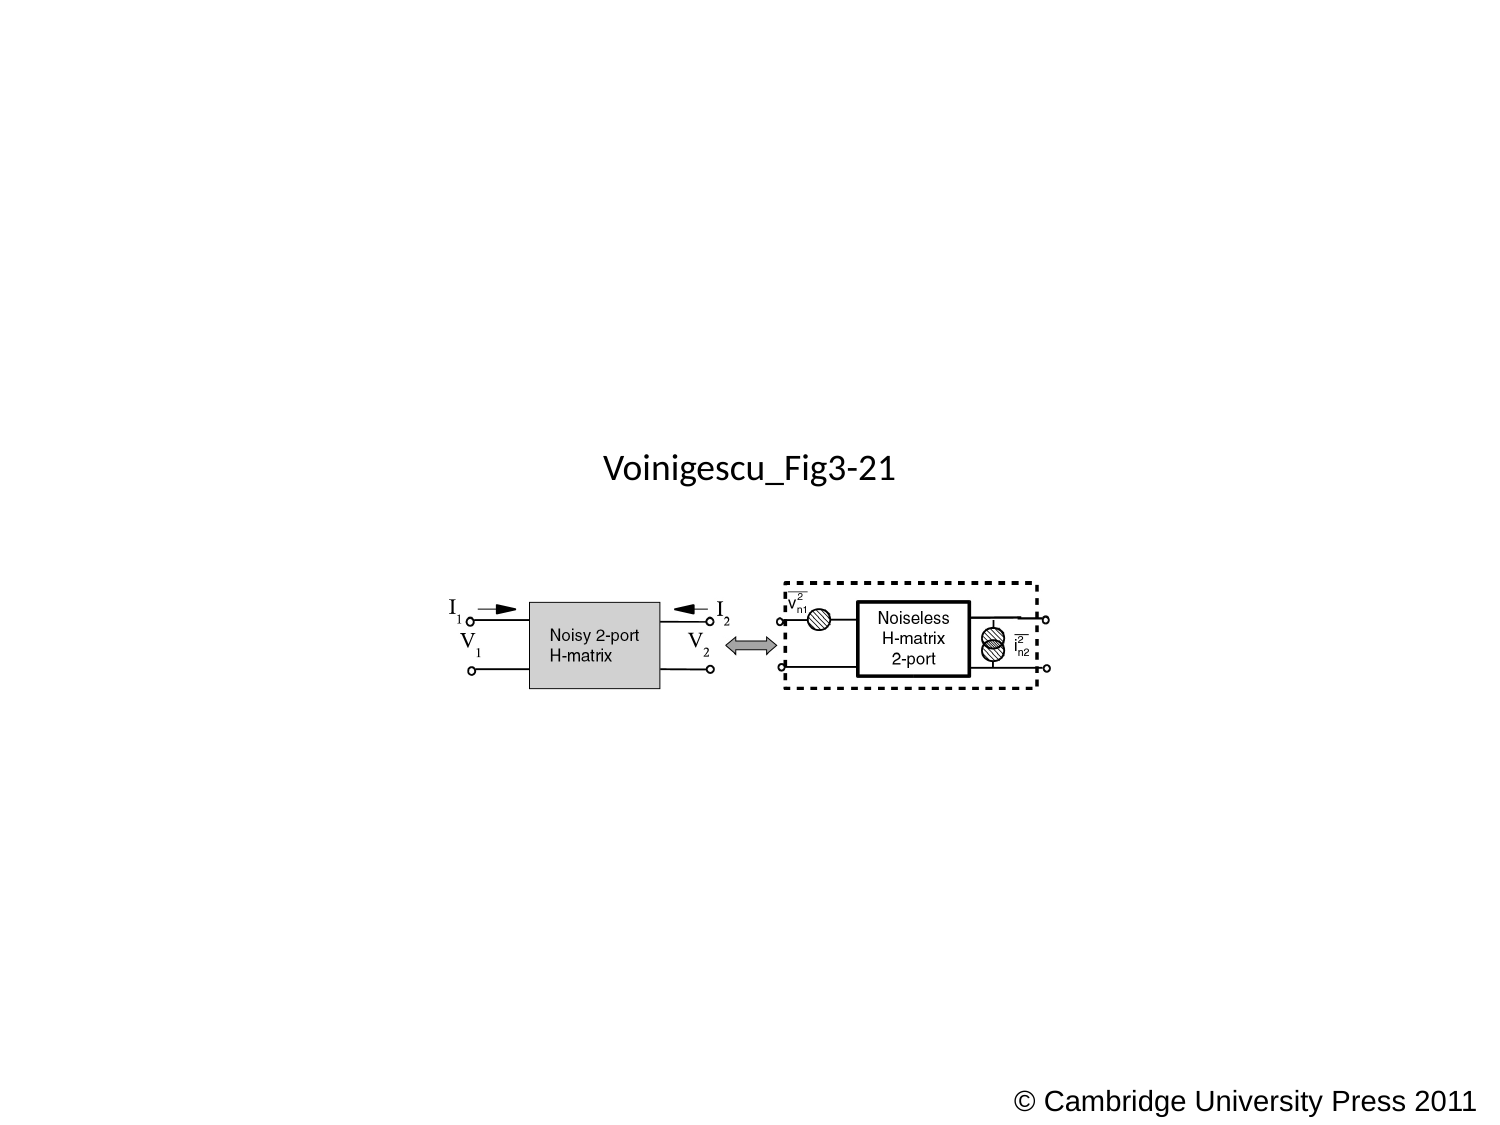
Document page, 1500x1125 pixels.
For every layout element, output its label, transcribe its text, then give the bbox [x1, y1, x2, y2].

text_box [449, 435, 1051, 690]
text_box © Cambridge University Press 2011 [907, 1074, 1493, 1125]
